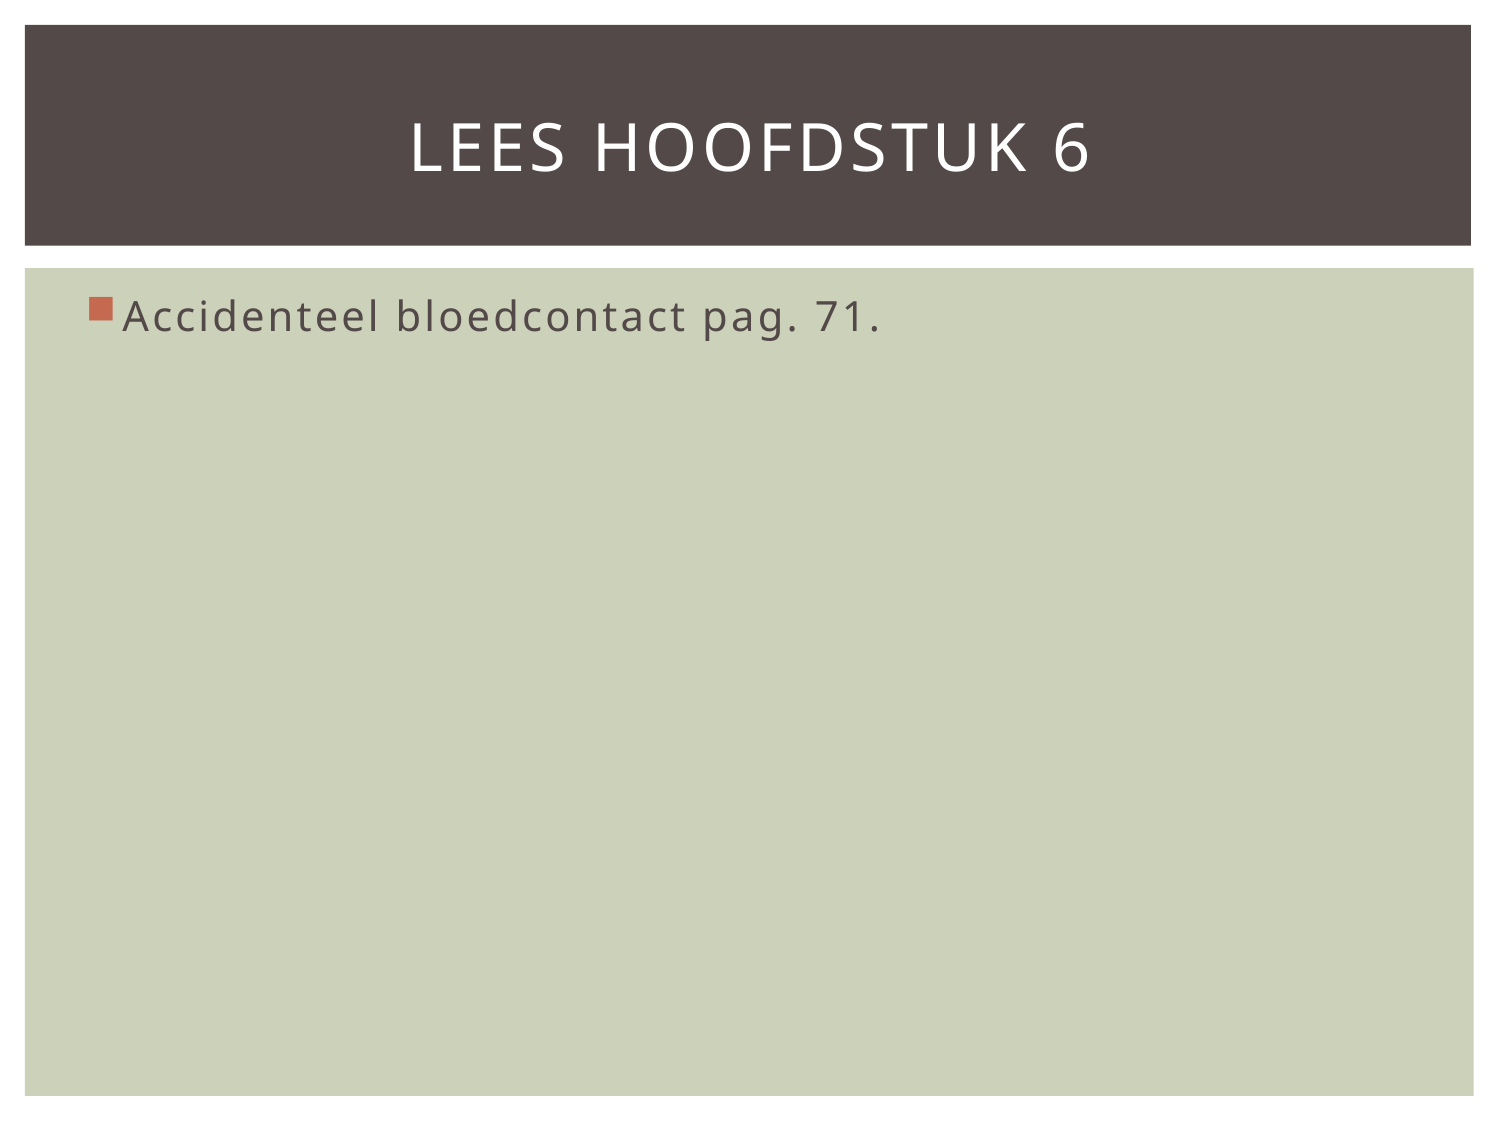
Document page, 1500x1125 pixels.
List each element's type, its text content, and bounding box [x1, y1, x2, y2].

list Accidenteel bloedcontact pag. 71. [62, 281, 1442, 1005]
title Lees hoofdstuk 6 [62, 58, 1438, 232]
